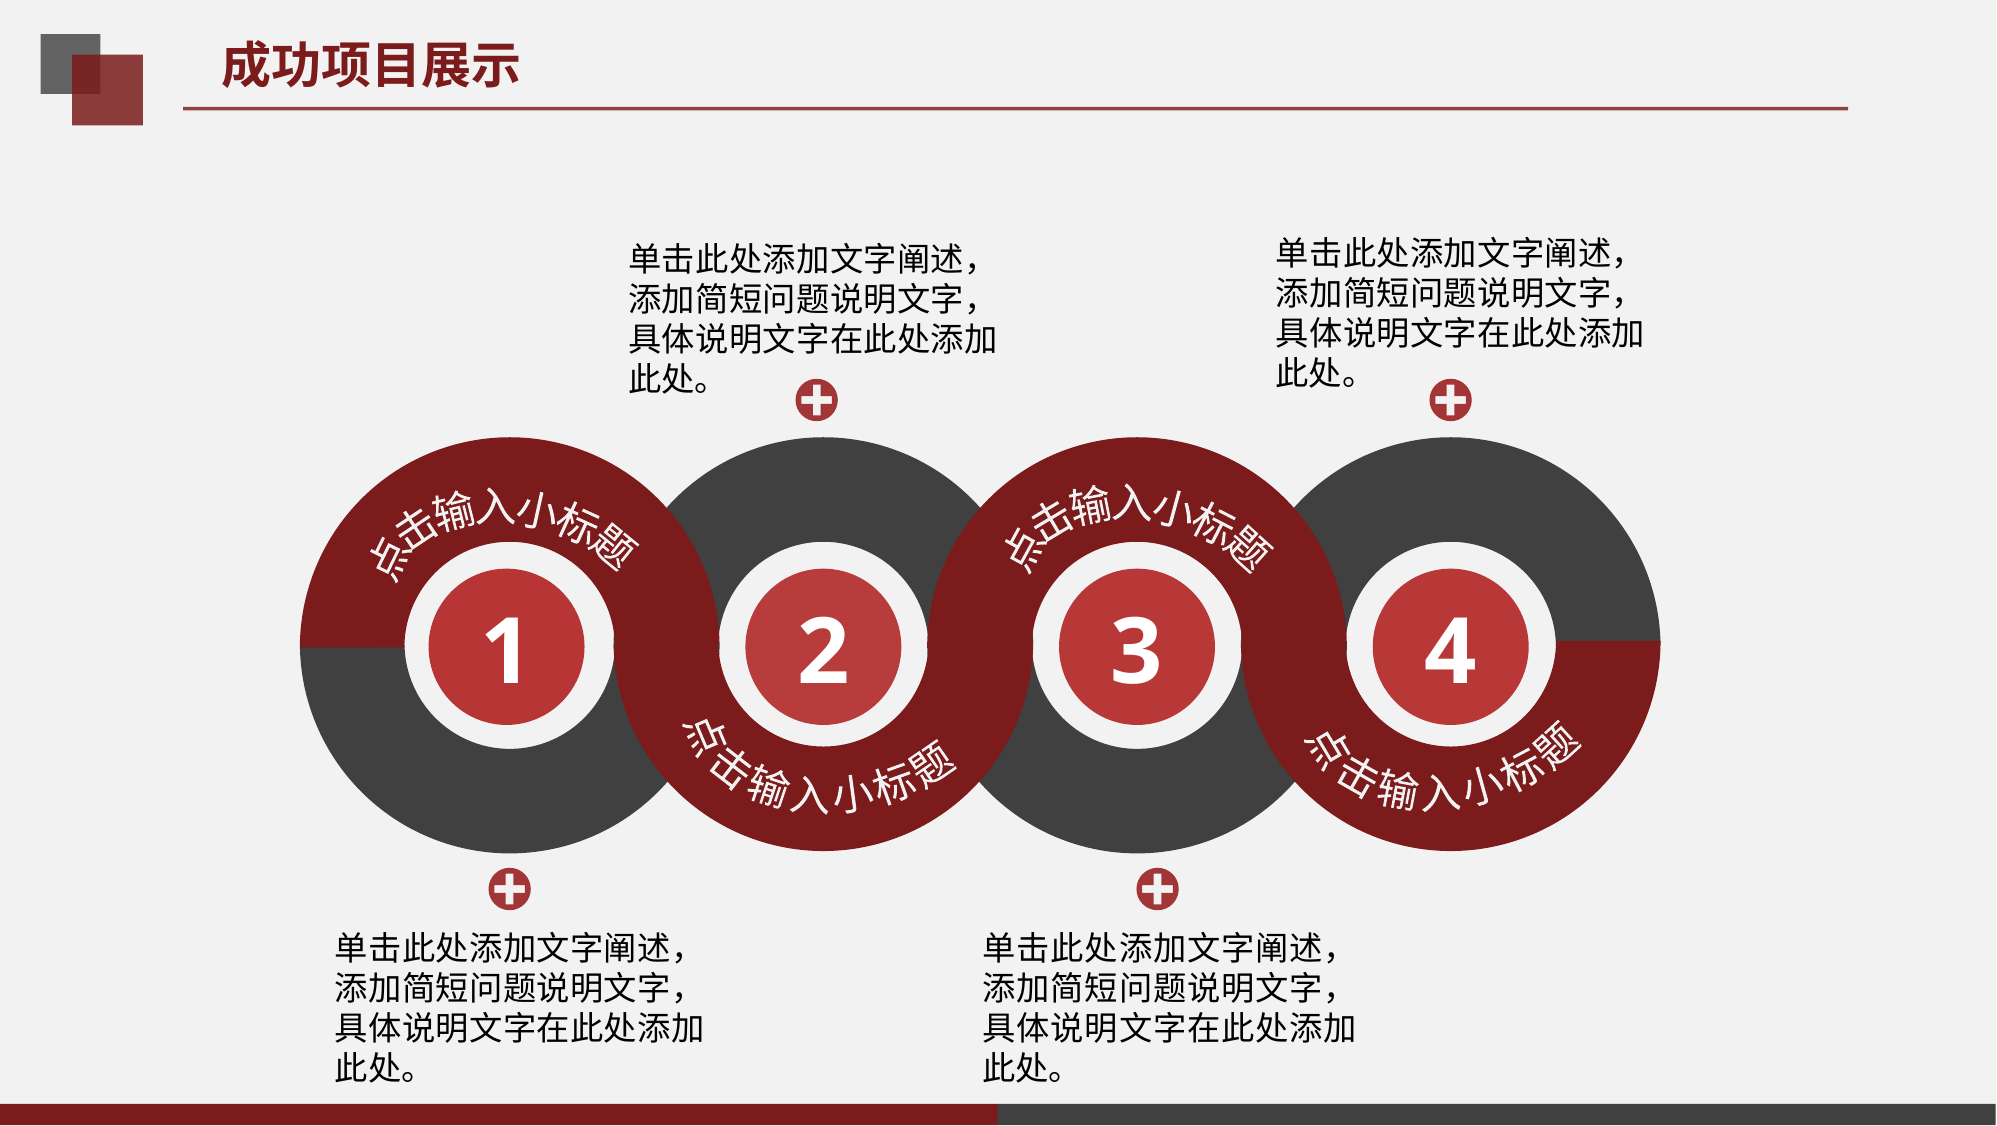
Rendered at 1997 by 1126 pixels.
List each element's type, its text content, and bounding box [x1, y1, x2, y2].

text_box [1018, 430, 1255, 502]
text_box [1379, 797, 1661, 859]
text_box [724, 805, 962, 859]
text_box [319, 506, 720, 1103]
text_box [967, 504, 1373, 1103]
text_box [1260, 225, 1661, 791]
text_box 成功项目展示 [206, 25, 668, 101]
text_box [613, 231, 1014, 796]
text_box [299, 430, 608, 859]
